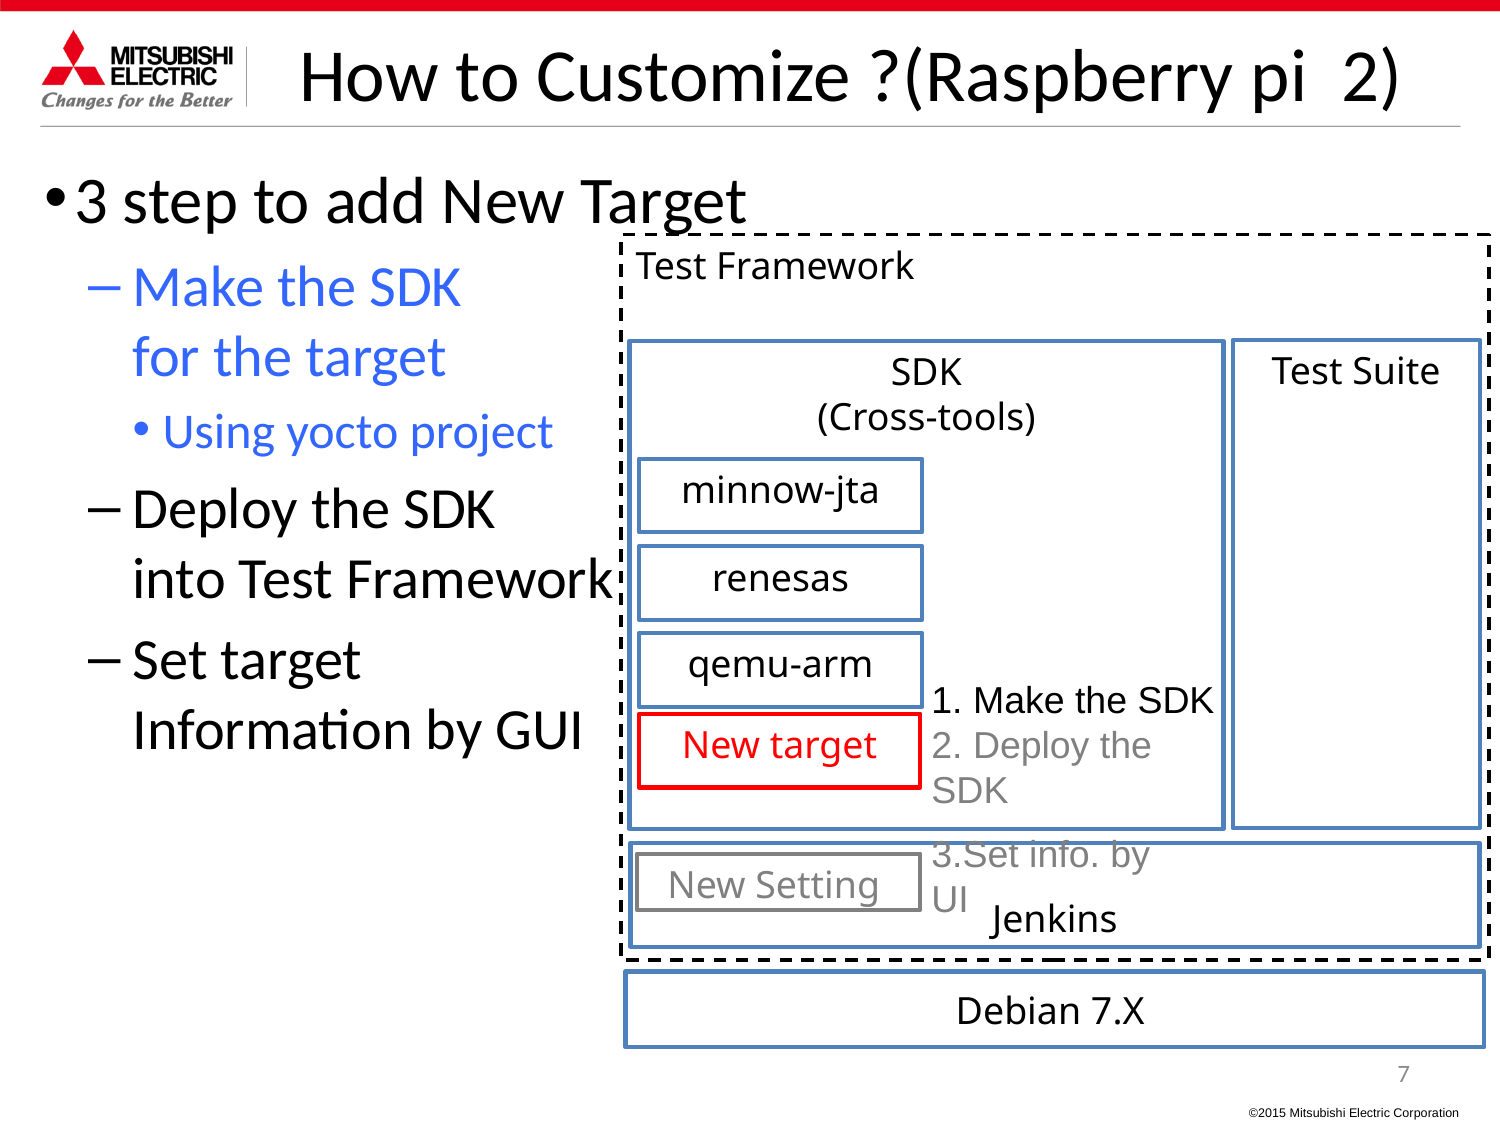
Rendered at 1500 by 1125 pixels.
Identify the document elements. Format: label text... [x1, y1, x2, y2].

list 3 step to add New Target Make the SDK for the target Using yocto project Deploy the SDK into Test Framework Set target Information by GUI [29, 149, 1483, 1035]
slide_number 7 [1074, 1049, 1425, 1103]
title How to Customize ?(Raspberry pi 2) [242, 30, 1461, 112]
text_box 3.Set info. by UI [929, 847, 1186, 902]
text_box 1. Make the SDK 2. Deploy the SDK [929, 687, 1241, 799]
text_box [267, 55, 1486, 137]
picture [0, 0, 1500, 1125]
text_box Test Framework [620, 234, 995, 295]
text_box [619, 232, 1491, 962]
text_box Debian 7.X [623, 969, 1486, 1049]
text_box New target [637, 712, 922, 790]
text_box New Setting [635, 852, 922, 912]
